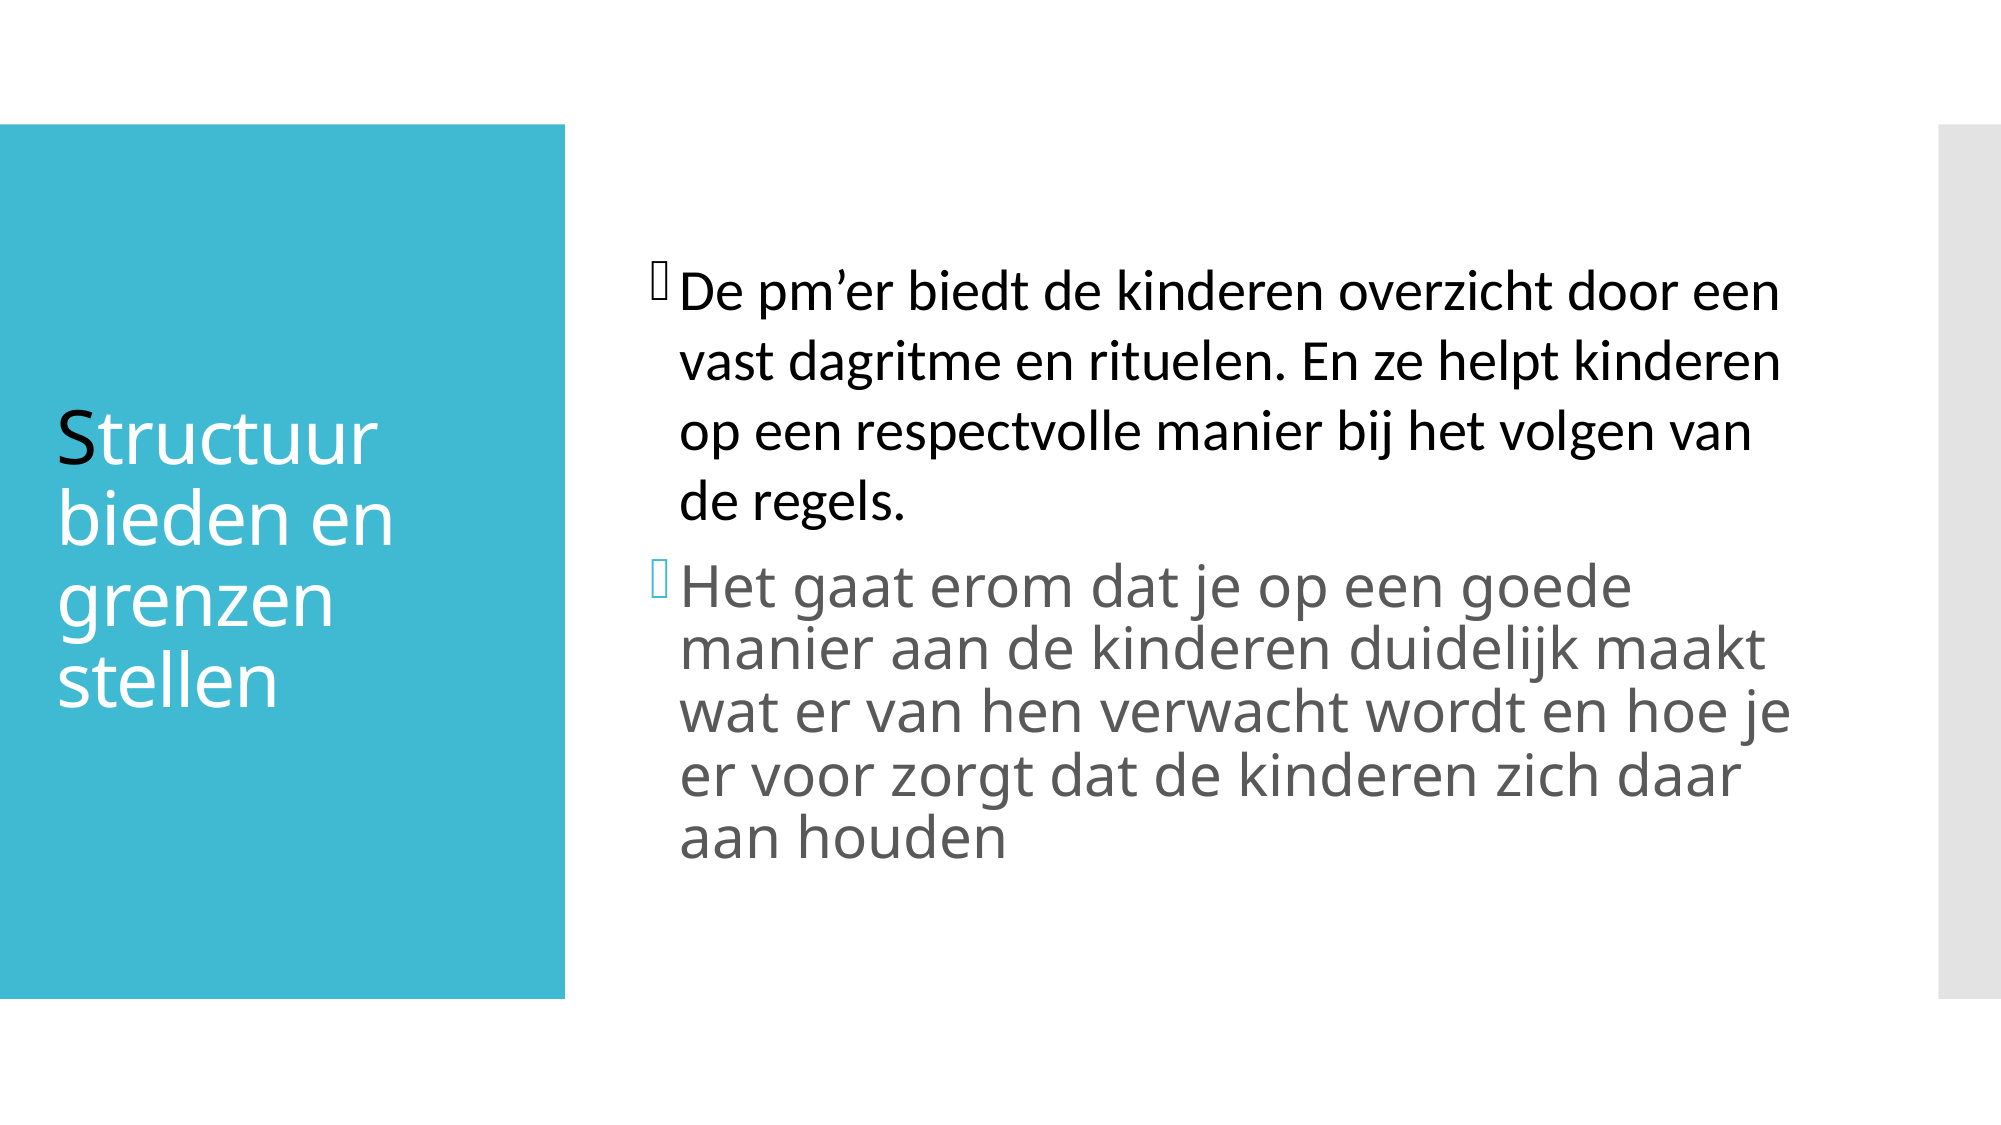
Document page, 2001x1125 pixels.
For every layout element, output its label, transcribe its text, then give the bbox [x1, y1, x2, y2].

title Structuur bieden en grenzen stellen [41, 184, 525, 940]
list De pm’er biedt de kinderen overzicht door een vast dagritme en rituelen. En ze helpt kinderen op een respectvolle manier bij het volgen van de regels. Het gaat erom dat je op een goede manier aan de kinderen duidelijk maakt wat er van hen verwacht wordt en hoe je er voor zorgt dat de kinderen zich daar aan houden [634, 141, 1835, 982]
